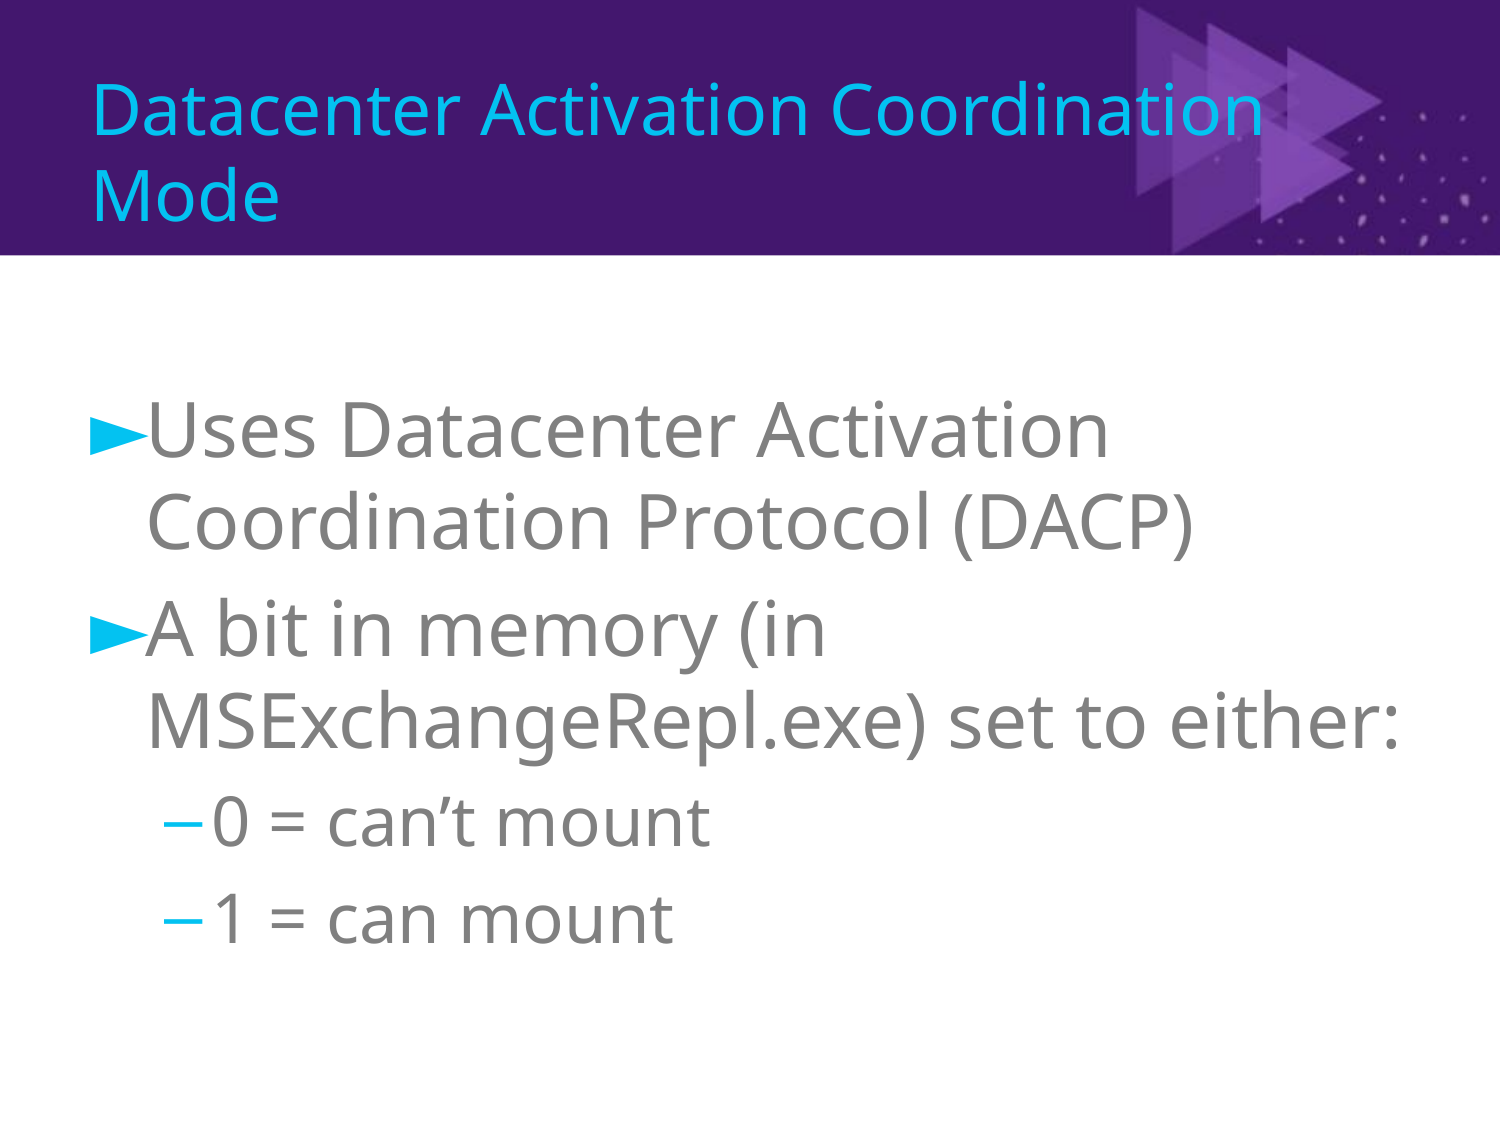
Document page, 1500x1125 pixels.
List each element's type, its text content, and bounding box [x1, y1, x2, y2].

picture [0, 0, 1500, 255]
list Uses Datacenter Activation Coordination Protocol (DACP) A bit in memory (in MSExchangeRepl.exe) set to either: 0 = can’t mount 1 = can mount [75, 373, 1425, 1005]
title Datacenter Activation Coordination Mode [75, 56, 1425, 244]
